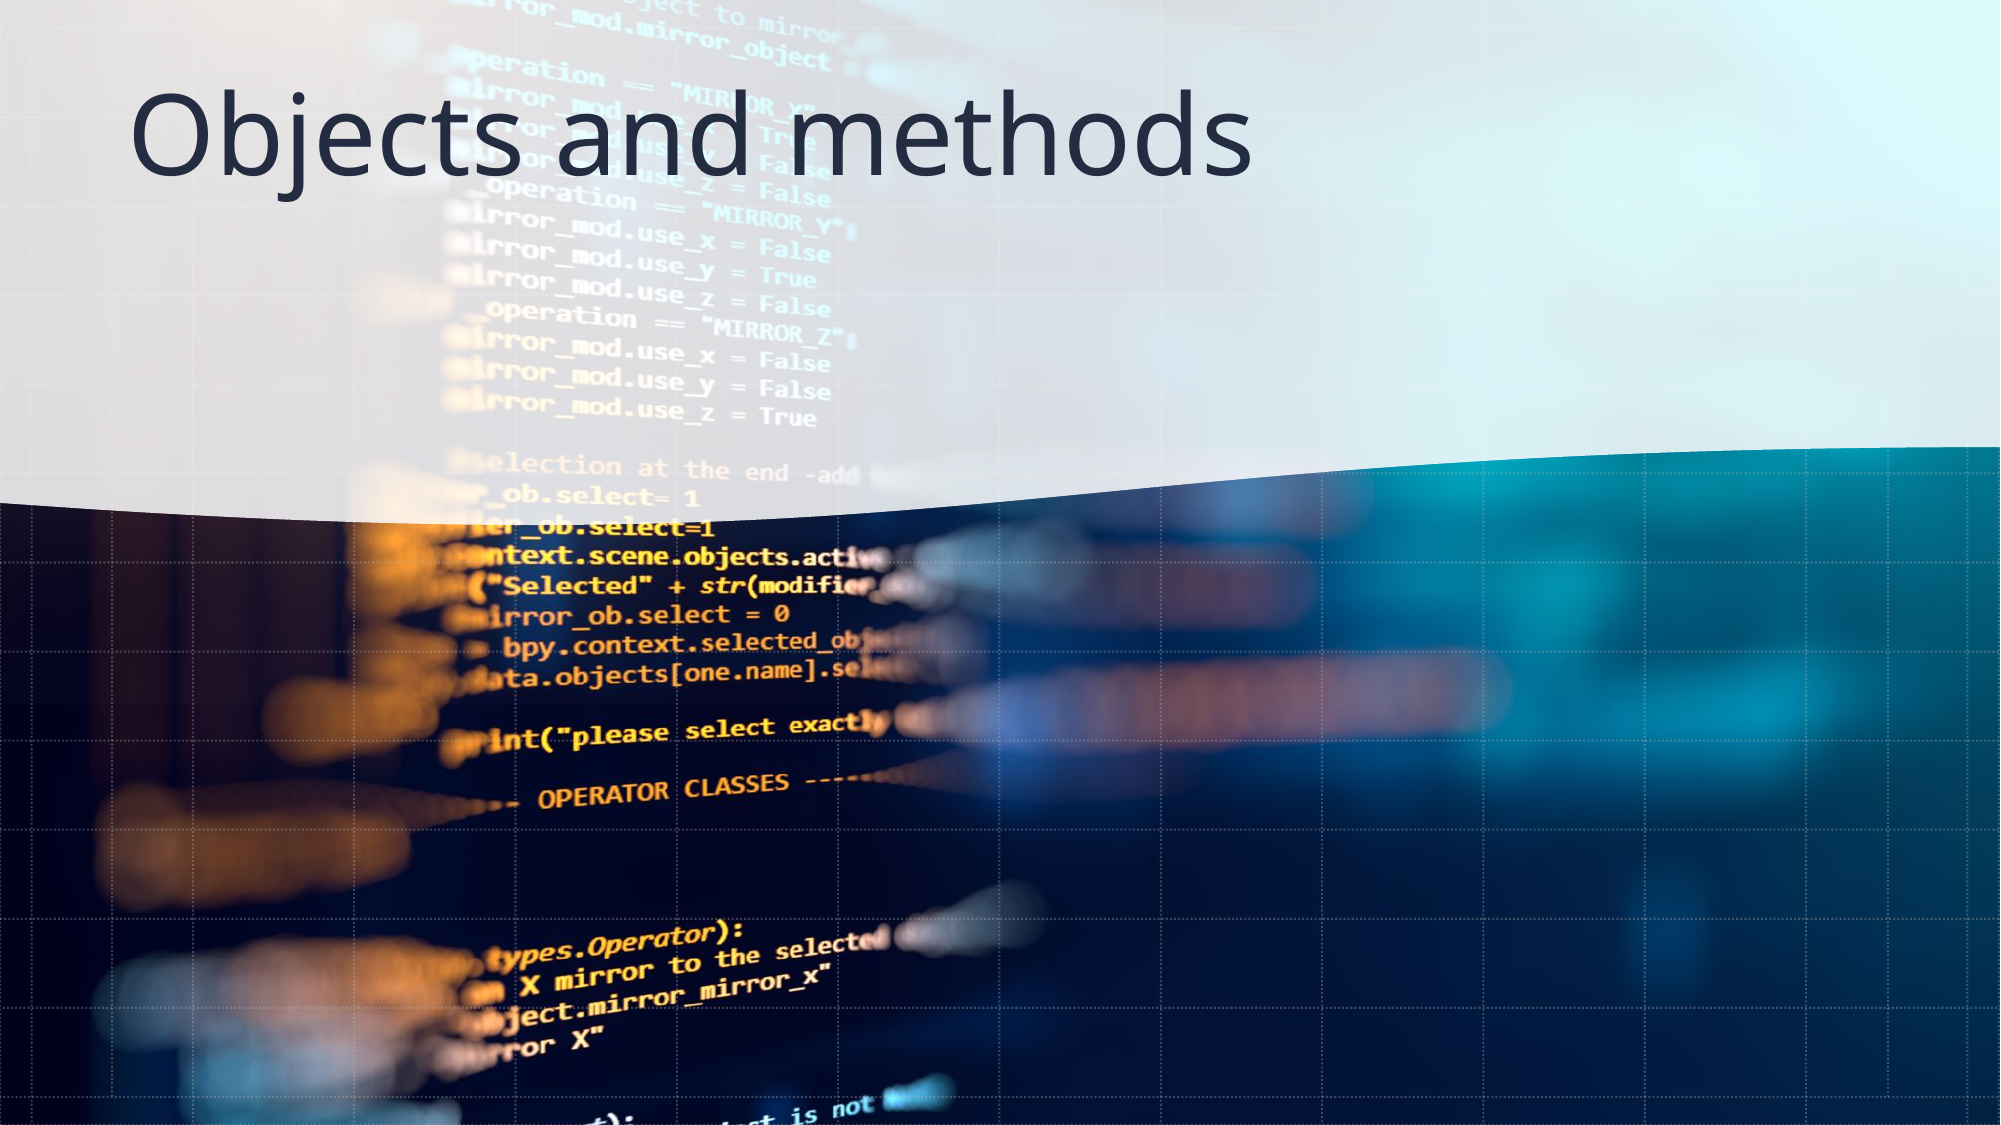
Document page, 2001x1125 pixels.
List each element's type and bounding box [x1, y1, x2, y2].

text_box [0, 0, 2000, 1125]
